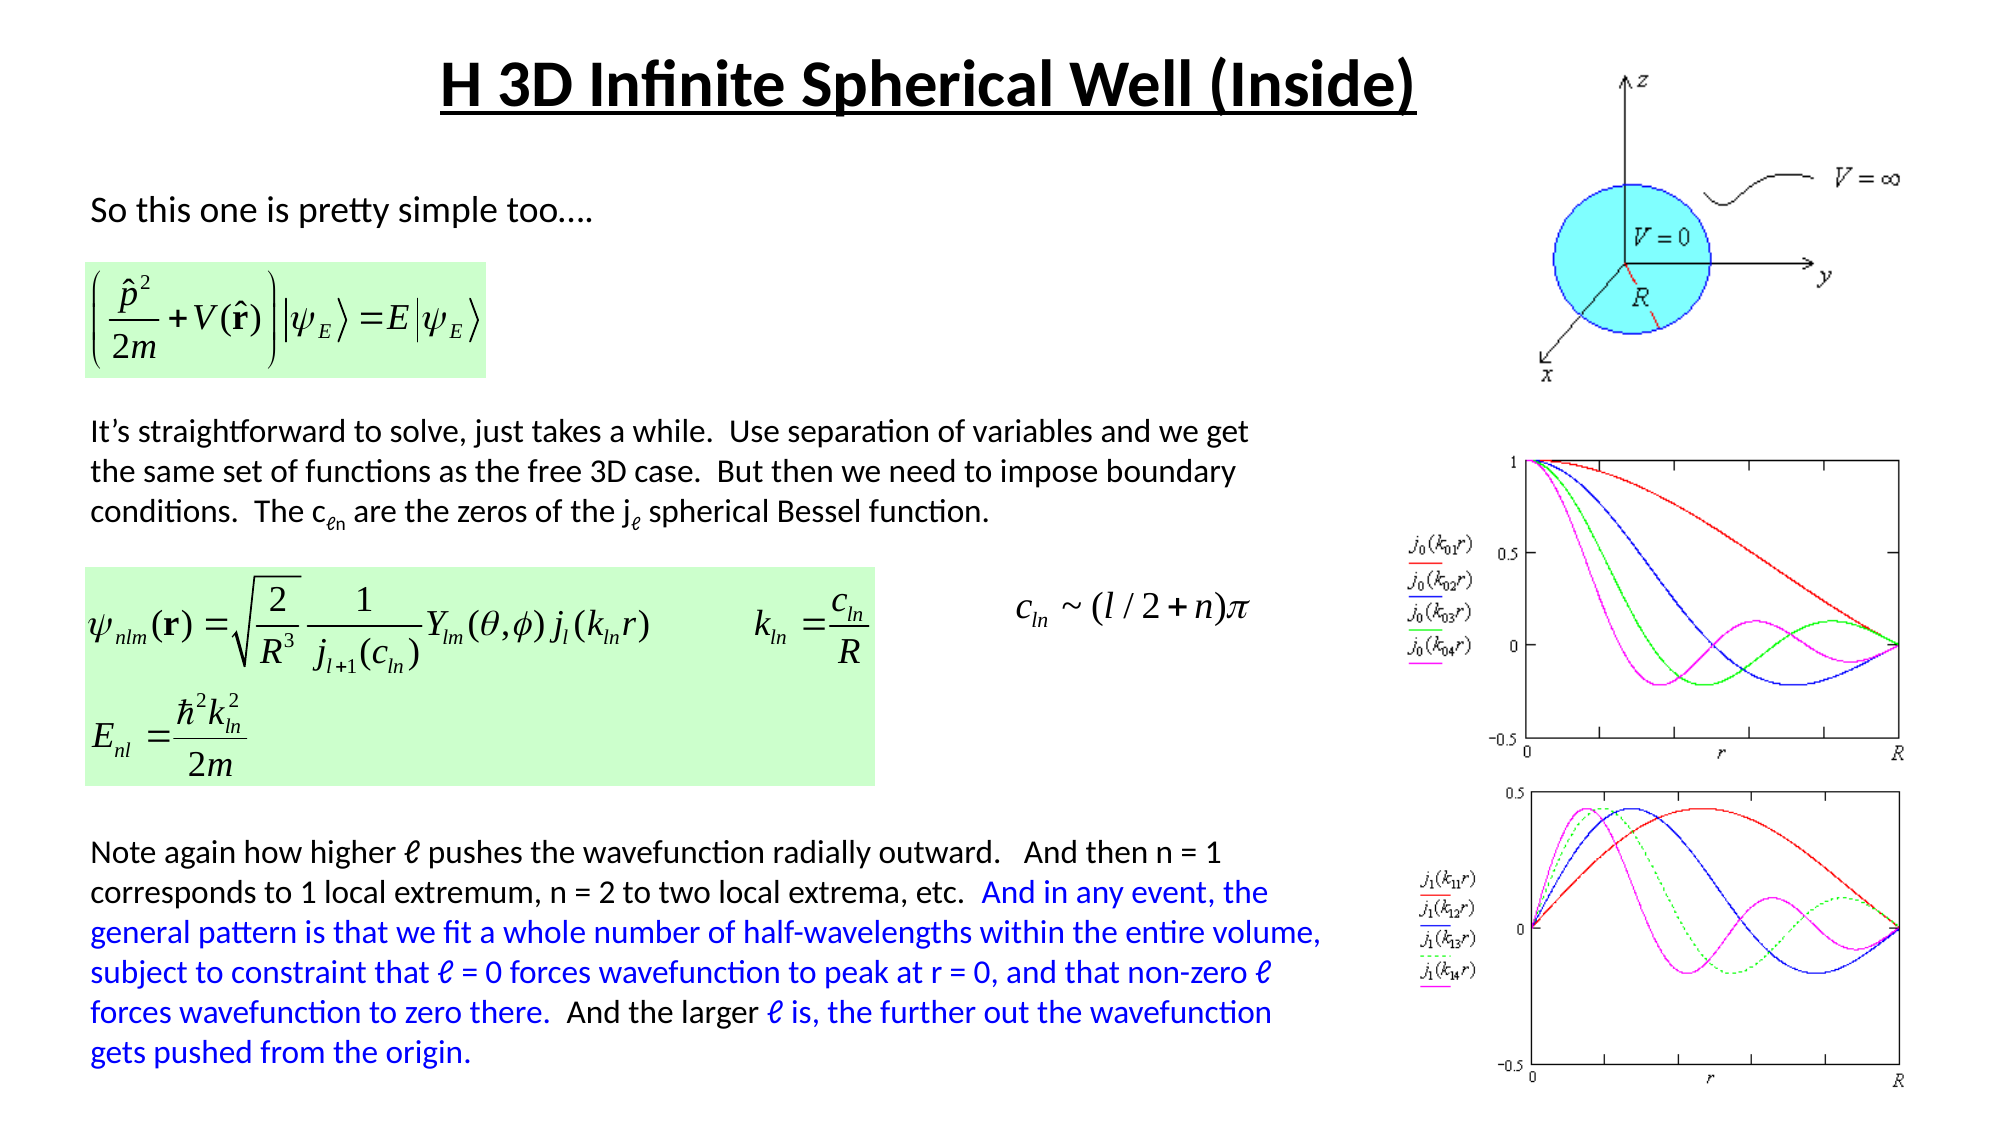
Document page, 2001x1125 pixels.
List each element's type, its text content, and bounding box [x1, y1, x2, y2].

text_box H 3D Infinite Spherical Well (Inside) [425, 32, 1452, 128]
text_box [1485, 32, 1960, 417]
text_box Note again how higher ℓ pushes the wavefunction radially outward. And then n = 1 corresponds to 1 local extremum, n = 2 to two local extrema, etc. And in any event, the general pattern is that we fit a whole number of half-wavelengths within the entire volume, subject to constraint that ℓ = 0 forces wavefunction to peak at r = 0, and that non-zero ℓ forces wavefunction to zero there. And the larger ℓ is, the further out the wavefunction gets pushed from the origin. [75, 823, 1343, 1078]
text_box It’s straightforward to solve, just takes a while. Use separation of variables and we get the same set of functions as the free 3D case. But then we need to impose boundary conditions. The cℓn are the zeros of the jℓ spherical Bessel function. [75, 401, 1309, 542]
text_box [85, 262, 486, 378]
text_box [1418, 773, 1939, 1109]
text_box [1389, 440, 1925, 787]
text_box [85, 566, 875, 786]
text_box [1010, 580, 1258, 638]
text_box So this one is pretty simple too…. [75, 177, 686, 238]
